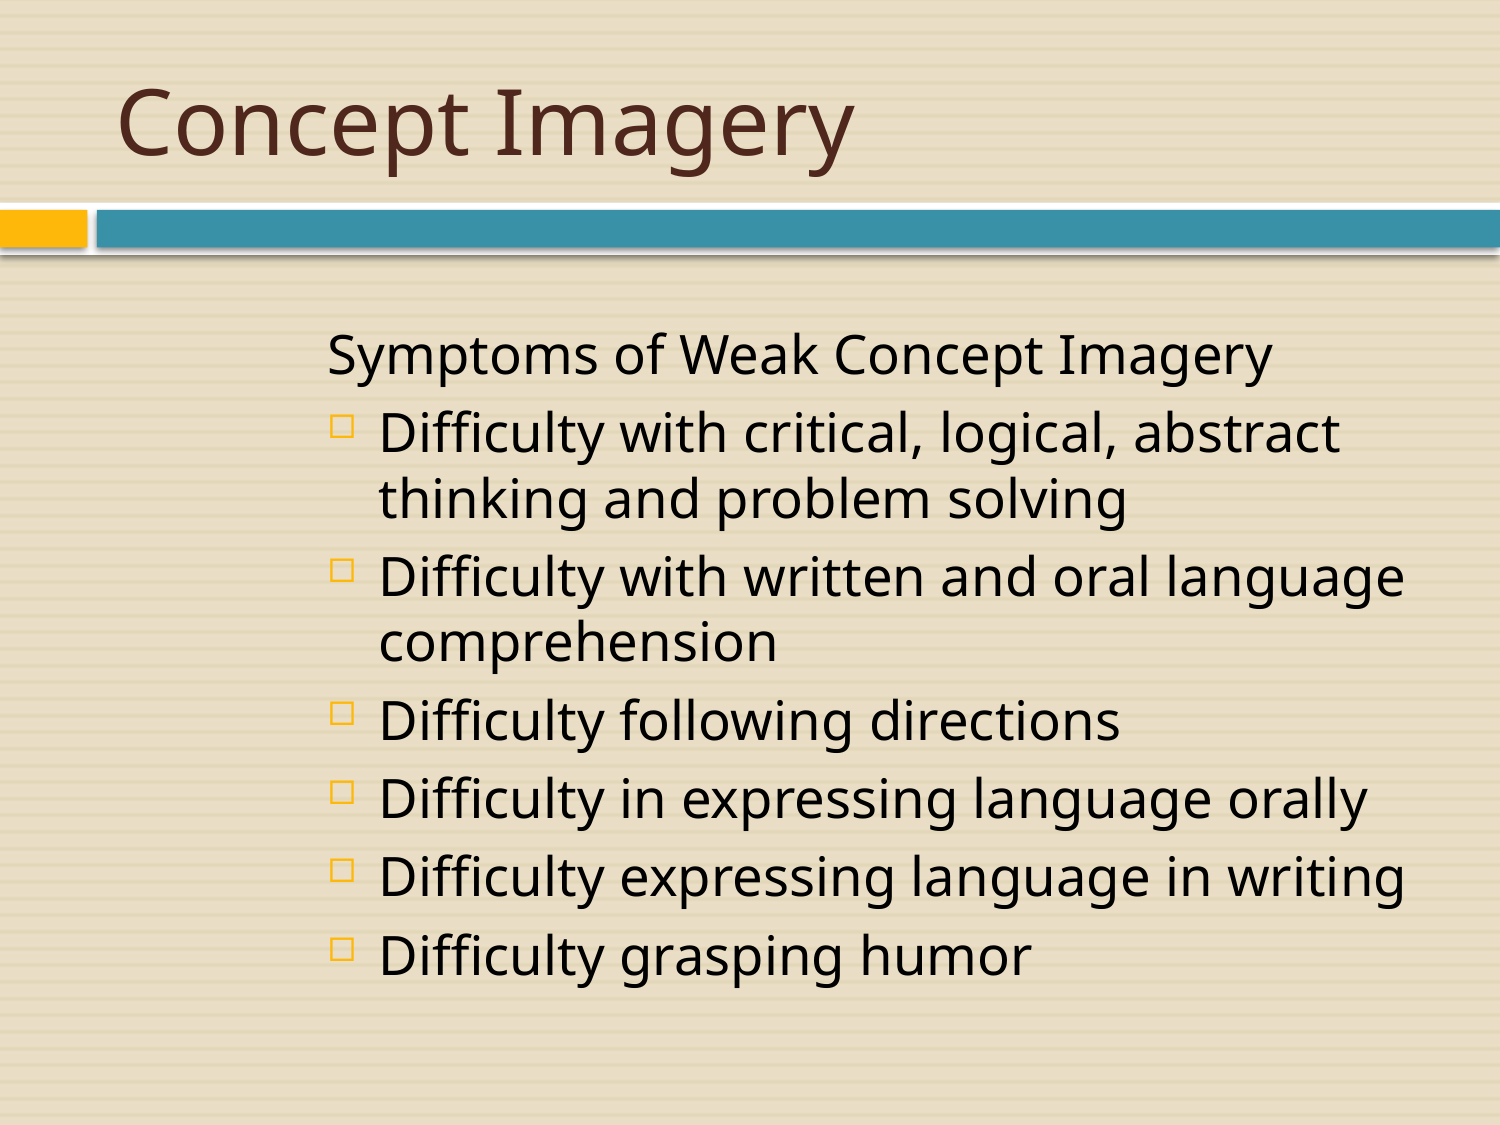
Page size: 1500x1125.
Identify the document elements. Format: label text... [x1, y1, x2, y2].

title Concept Imagery [100, 37, 1439, 201]
list Symptoms of Weak Concept Imagery Difficulty with critical, logical, abstract thinking and problem solving Difficulty with written and oral language comprehension Difficulty following directions Difficulty in expressing language orally Difficulty expressing language in writing Difficulty grasping humor [312, 312, 1426, 1006]
